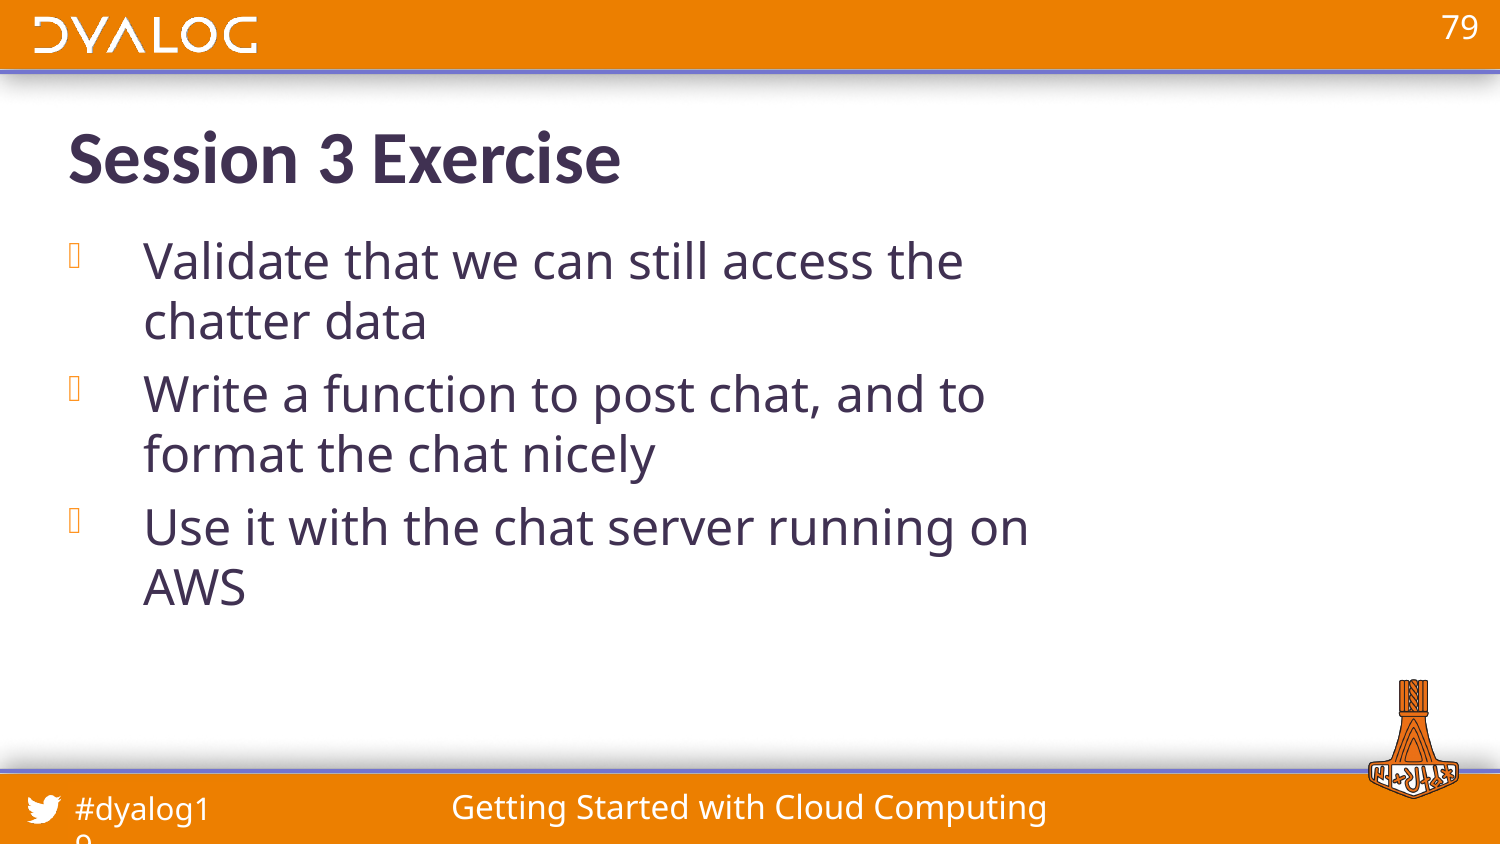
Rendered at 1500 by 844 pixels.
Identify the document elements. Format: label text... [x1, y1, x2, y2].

picture [0, 679, 1500, 844]
title Session 3 Exercise [53, 104, 1444, 202]
list Validate that we can still access the chatter data Write a function to post chat, and to format the chat nicely Use it with the chat server running on AWS [53, 222, 1069, 740]
picture [0, 0, 1500, 108]
